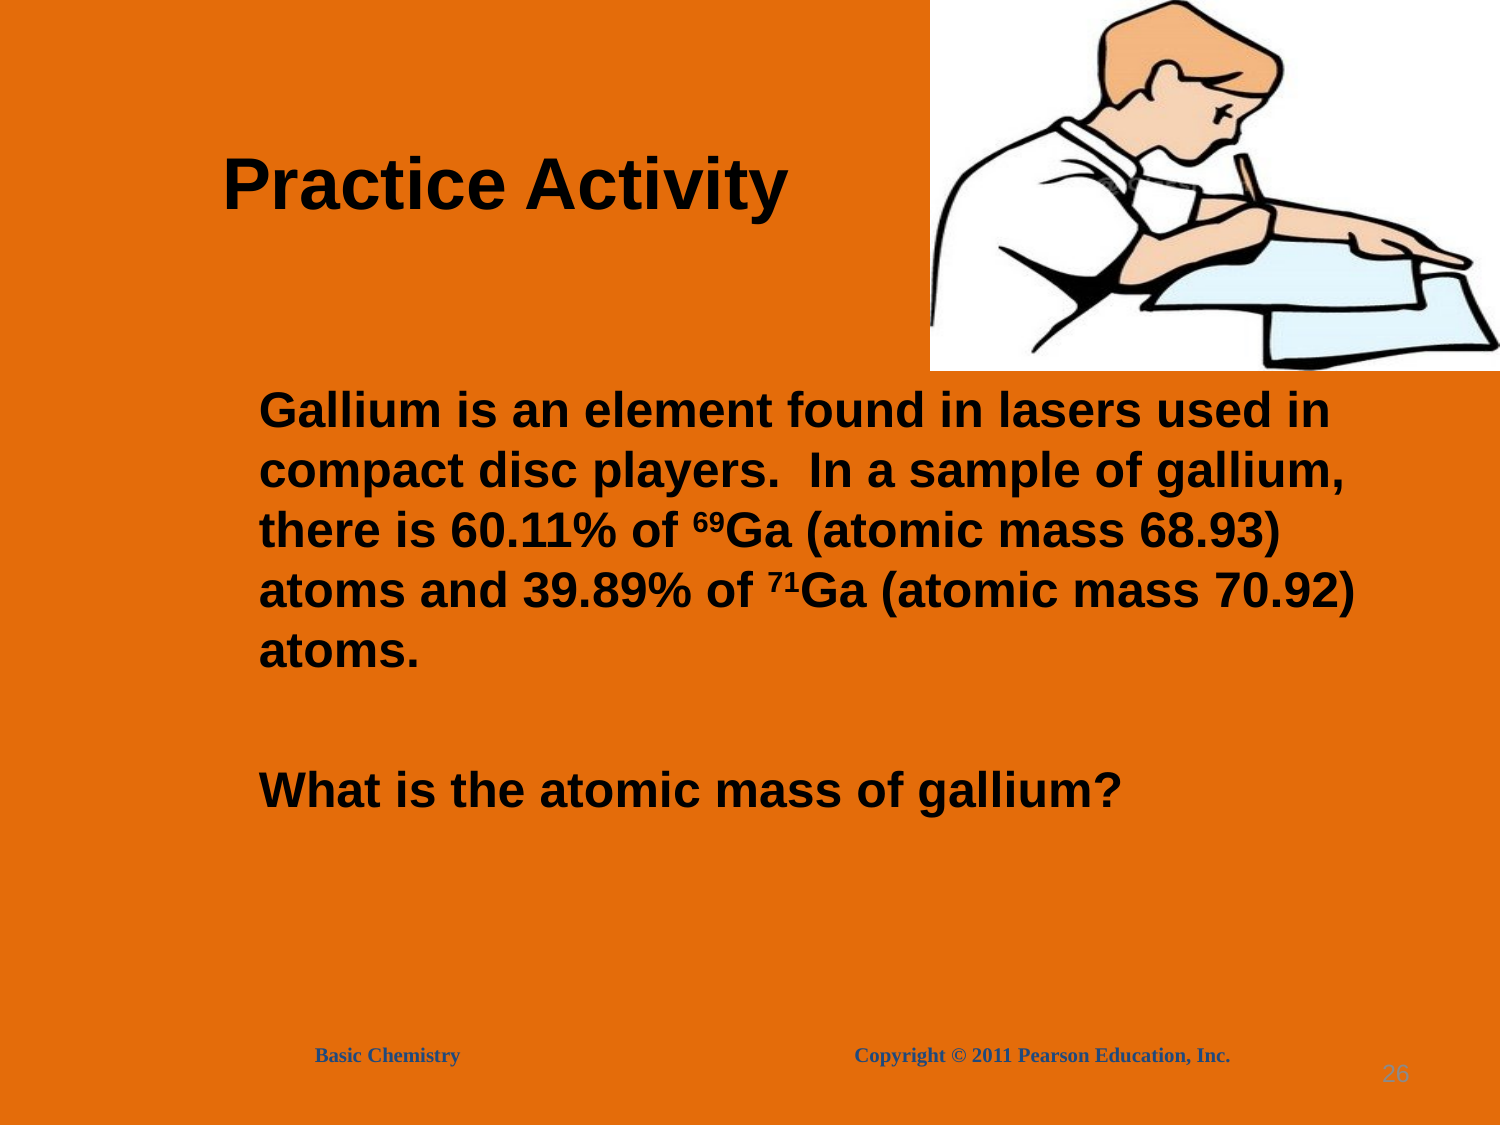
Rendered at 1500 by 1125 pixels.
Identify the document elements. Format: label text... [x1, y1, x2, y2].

text_box Basic Chemistry Copyright © 2011 Pearson Education, Inc. [299, 1037, 1338, 1100]
slide_number 26 [1074, 1042, 1425, 1103]
list Gallium is an element found in lasers used in compact disc players. In a sample of gallium, there is 60.11% of 69Ga (atomic mass 68.93) atoms and 39.89% of 71Ga (atomic mass 70.92) atoms. What is the atomic mass of gallium? [187, 233, 1388, 963]
title Practice Activity [75, 45, 925, 233]
picture [930, 0, 1500, 371]
